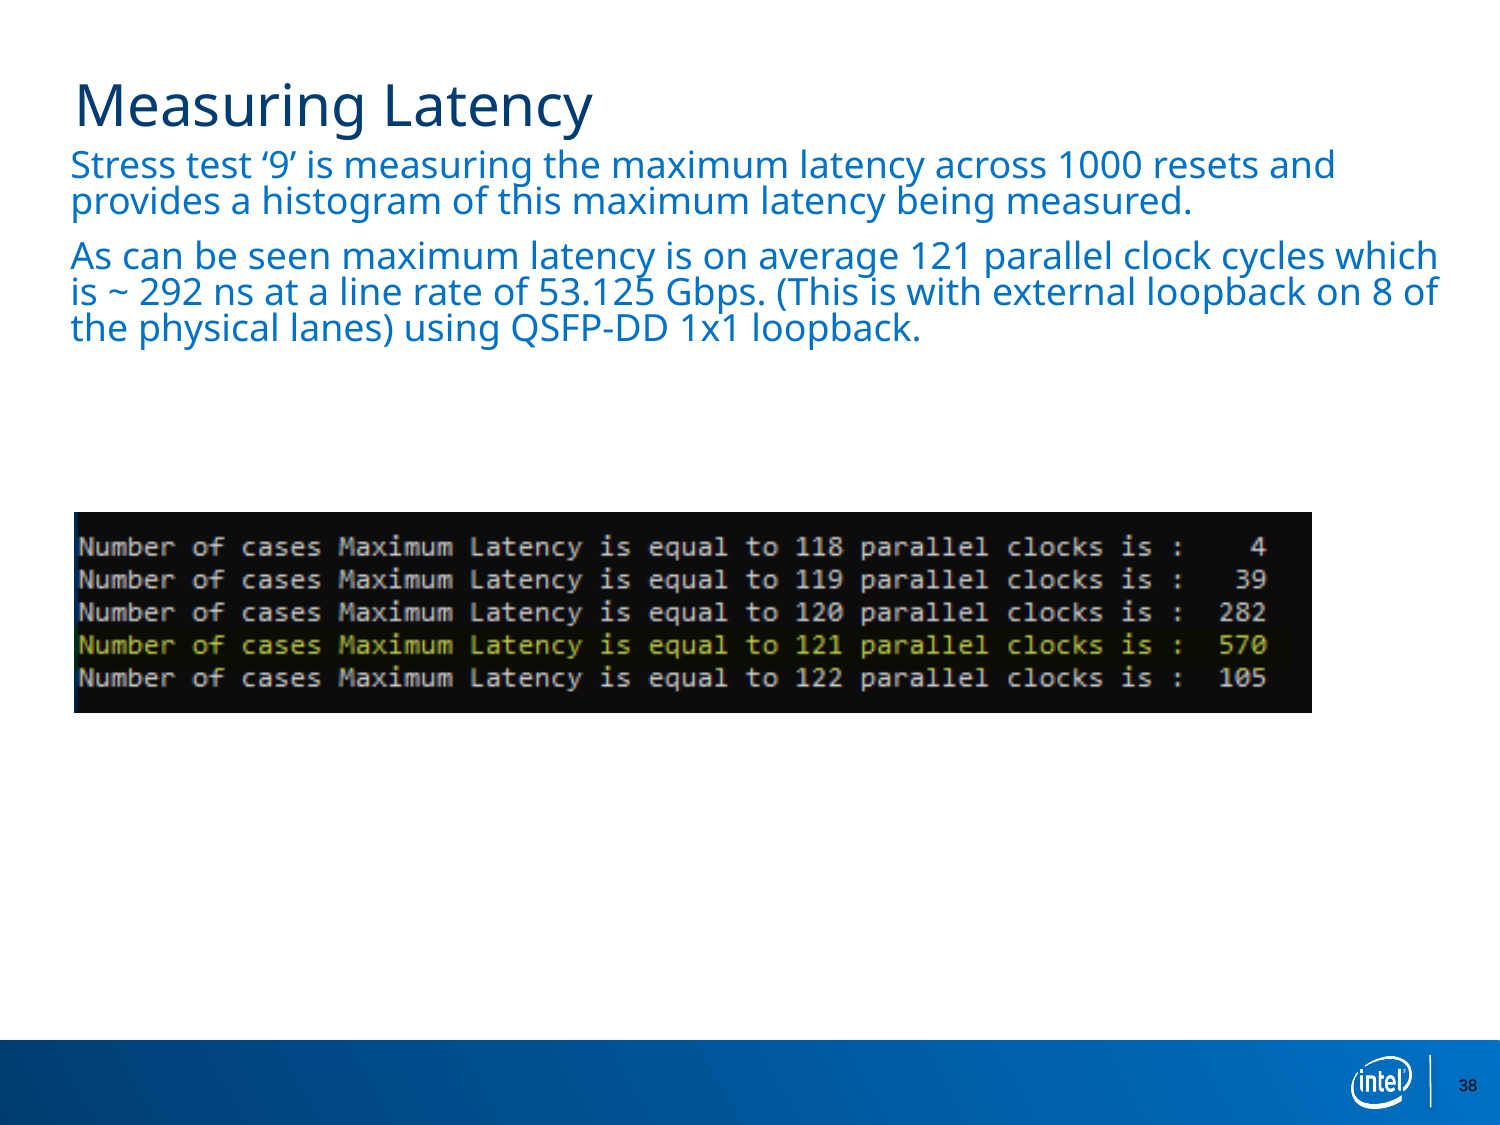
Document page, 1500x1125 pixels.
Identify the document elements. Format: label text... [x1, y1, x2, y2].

list Stress test ‘9’ is measuring the maximum latency across 1000 resets and provides a histogram of this maximum latency being measured. As can be seen maximum latency is on average 121 parallel clock cycles which is ~ 292 ns at a line rate of 53.125 Gbps. (This is with external loopback on 8 of the physical lanes) using QSFP-DD 1x1 loopback. [70, 149, 1466, 975]
title Measuring Latency [74, 67, 1425, 149]
picture [74, 511, 1313, 713]
slide_number 38 [1127, 1055, 1478, 1116]
